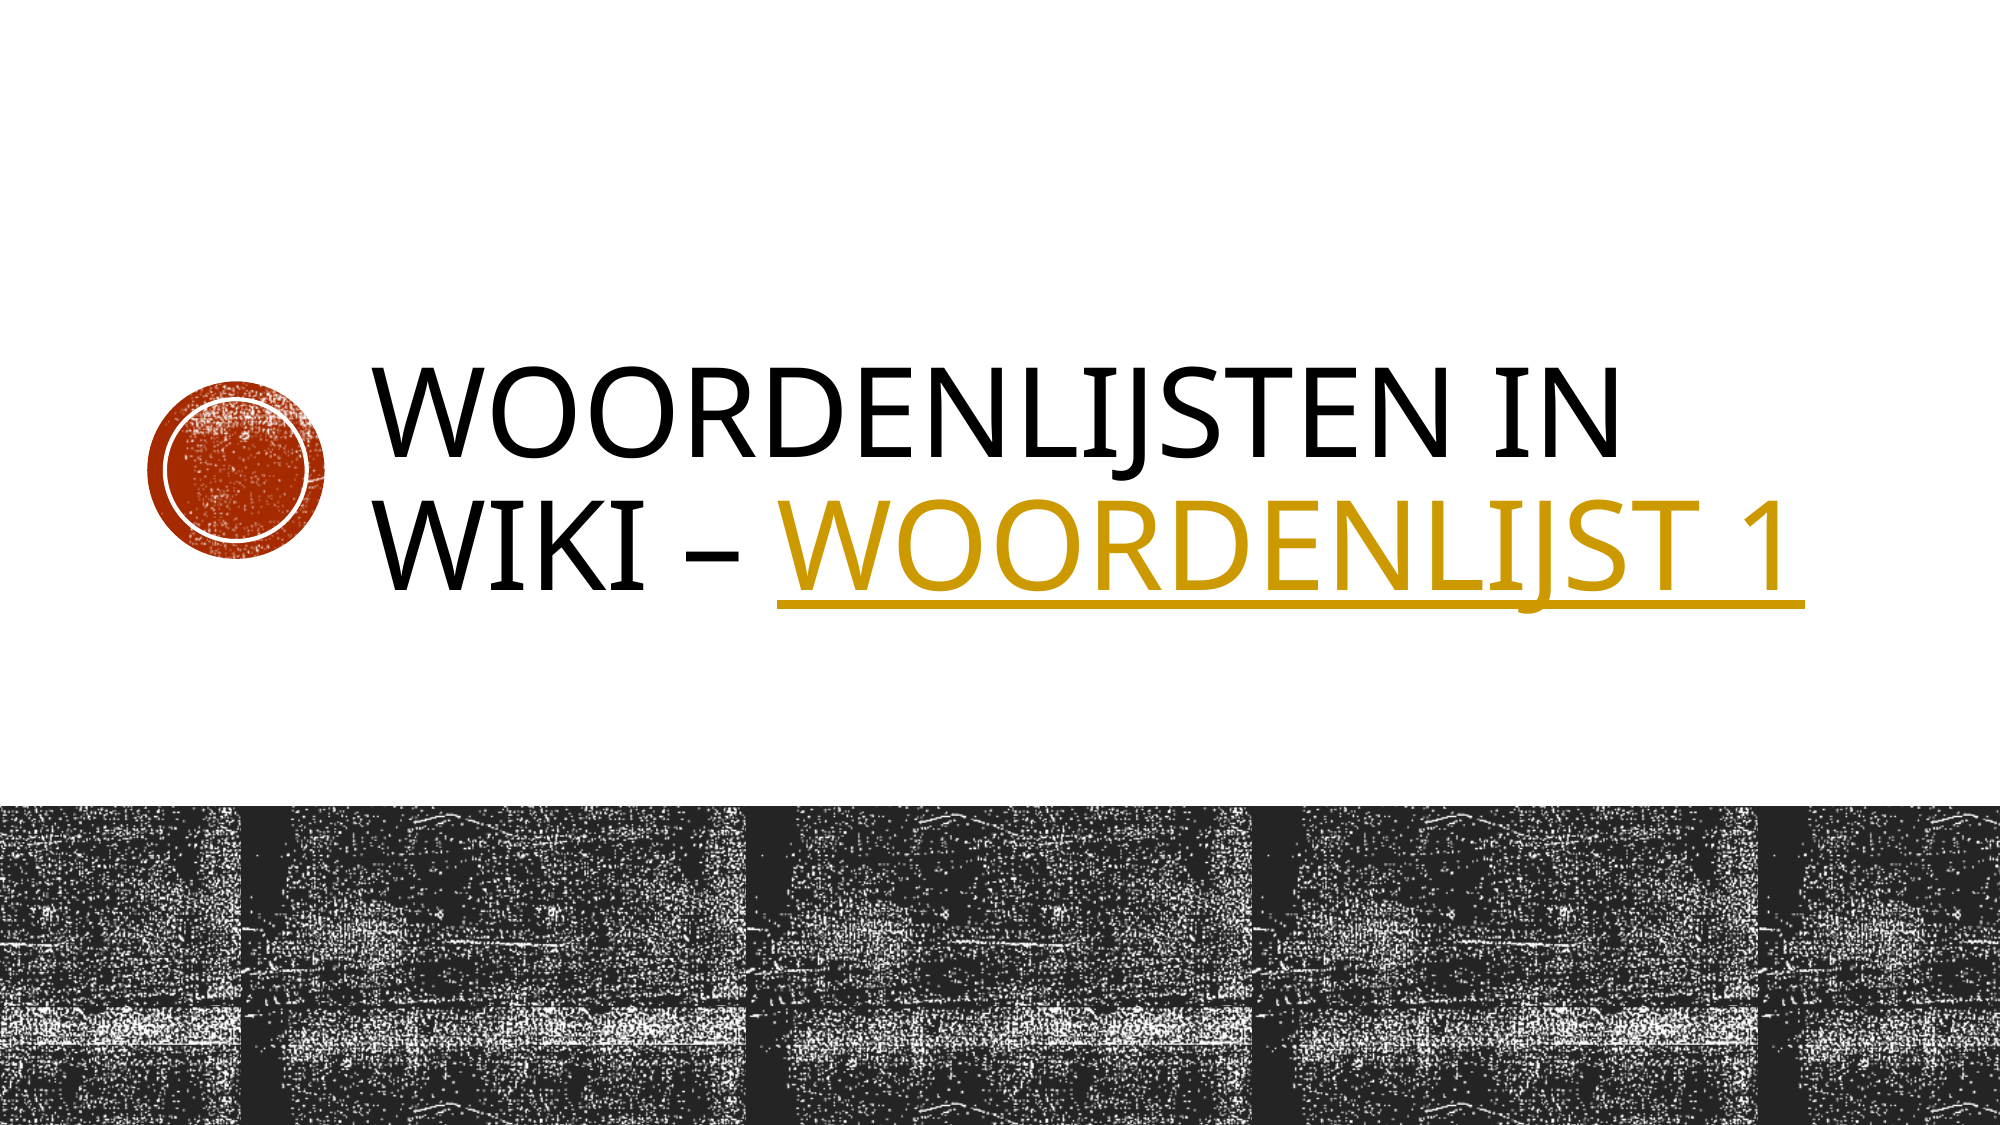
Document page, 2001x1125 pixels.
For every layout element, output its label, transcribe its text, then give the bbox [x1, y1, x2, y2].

title Woordenlijsten in wiki – woordenlijst 1 [355, 201, 1878, 779]
